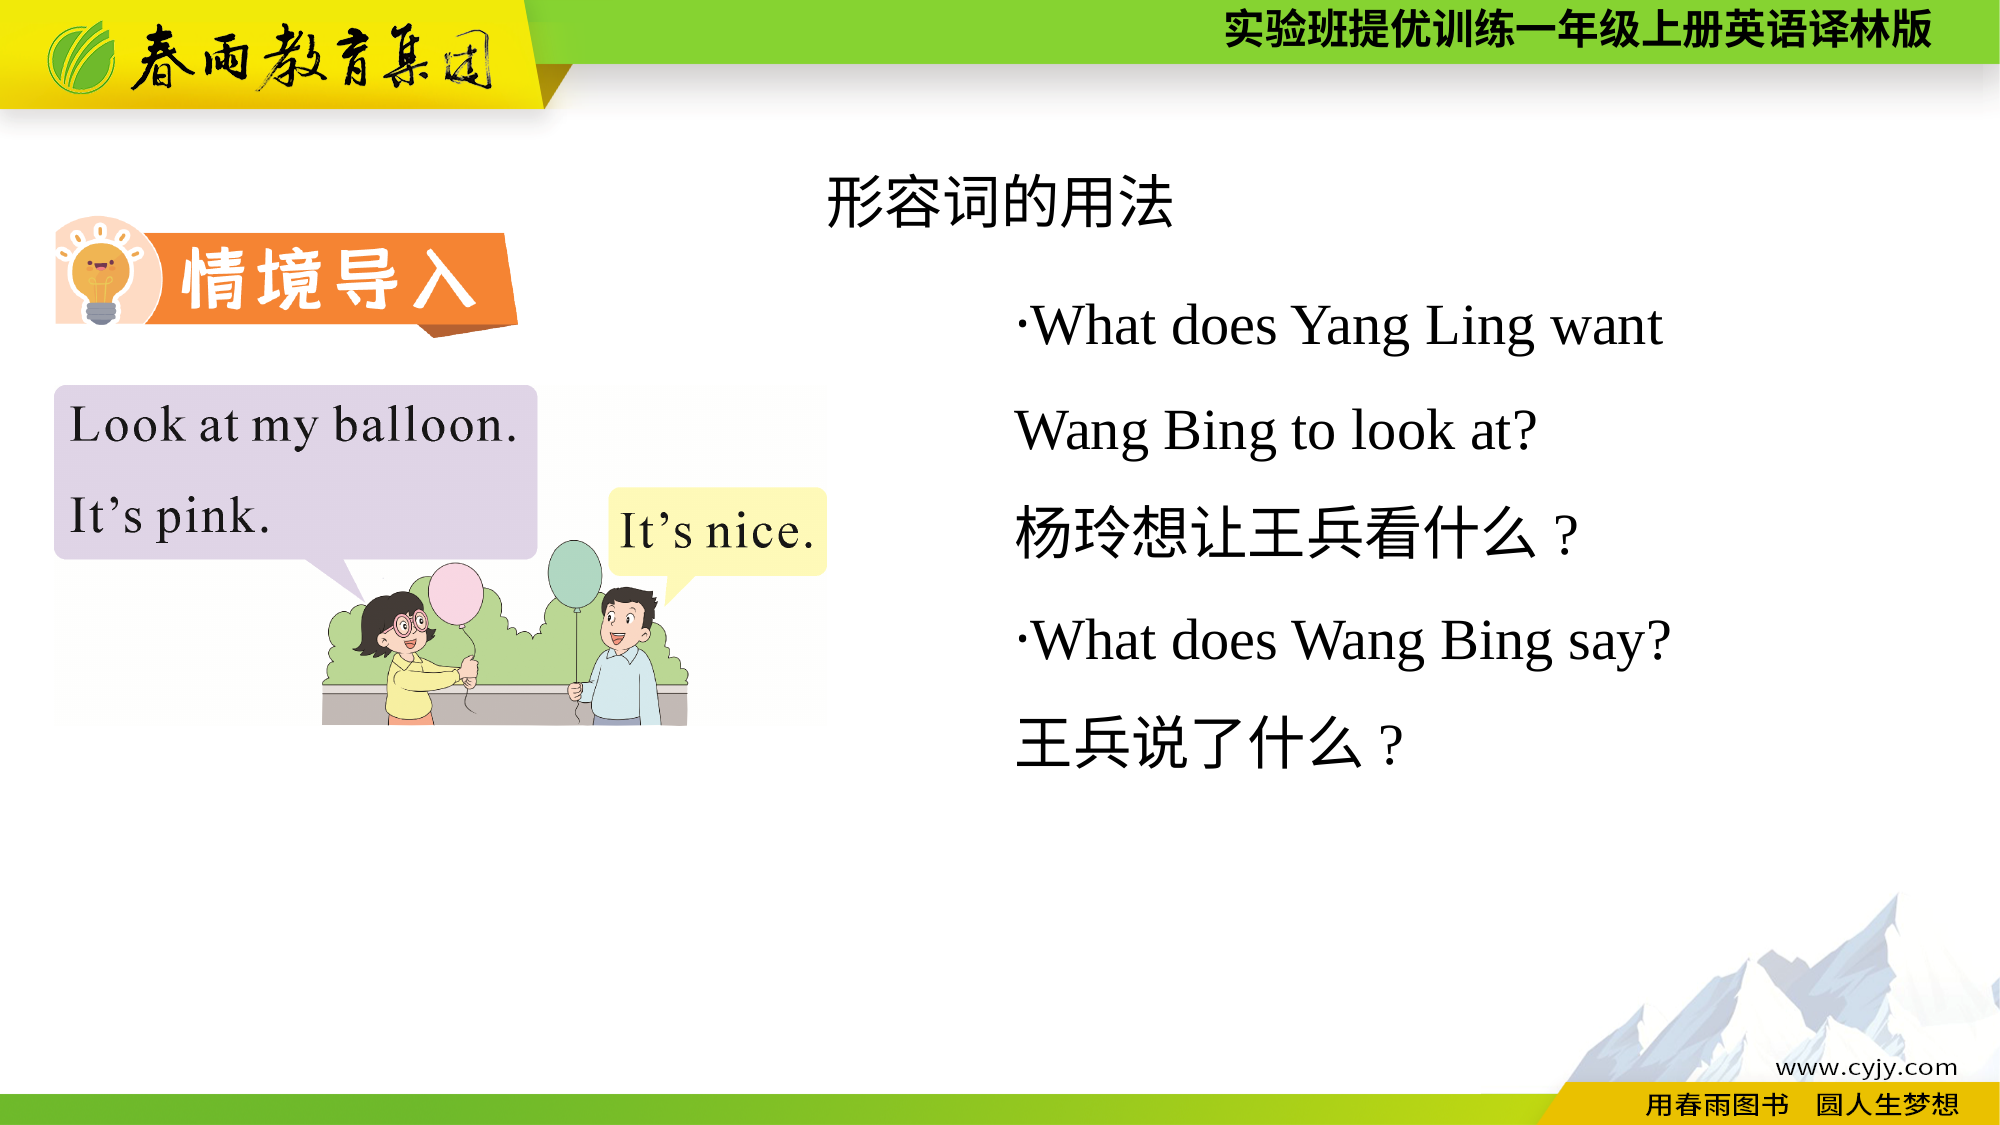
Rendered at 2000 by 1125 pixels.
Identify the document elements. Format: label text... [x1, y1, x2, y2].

picture [0, 0, 2000, 1125]
list 形容词的用法 [59, 122, 1944, 231]
text_box ·What does Yang Ling want Wang Bing to look at? 杨玲想让王兵看什么? ·What does Wang Bing say? 王兵说了什么? [999, 243, 1988, 784]
